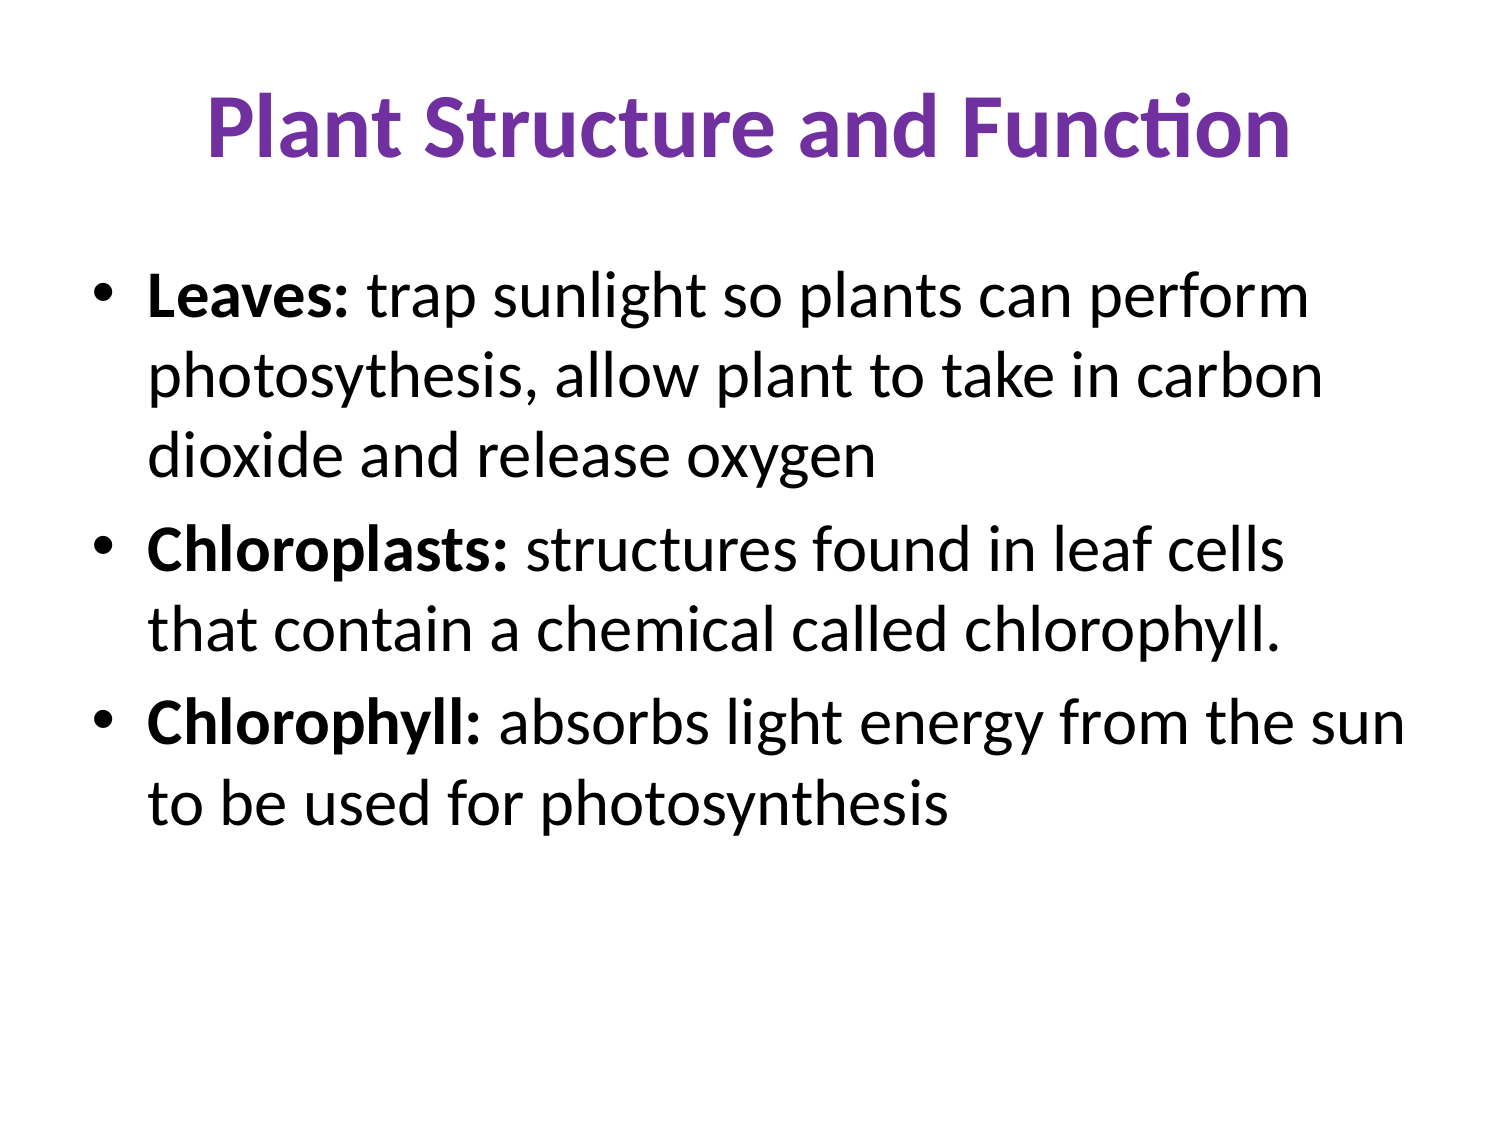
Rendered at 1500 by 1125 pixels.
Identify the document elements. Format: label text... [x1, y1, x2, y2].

list Leaves: trap sunlight so plants can perform photosythesis, allow plant to take in carbon dioxide and release oxygen Chloroplasts: structures found in leaf cells that contain a chemical called chlorophyll. Chlorophyll: absorbs light energy from the sun to be used for photosynthesis [76, 243, 1427, 988]
title Plant Structure and Function [75, 45, 1425, 197]
